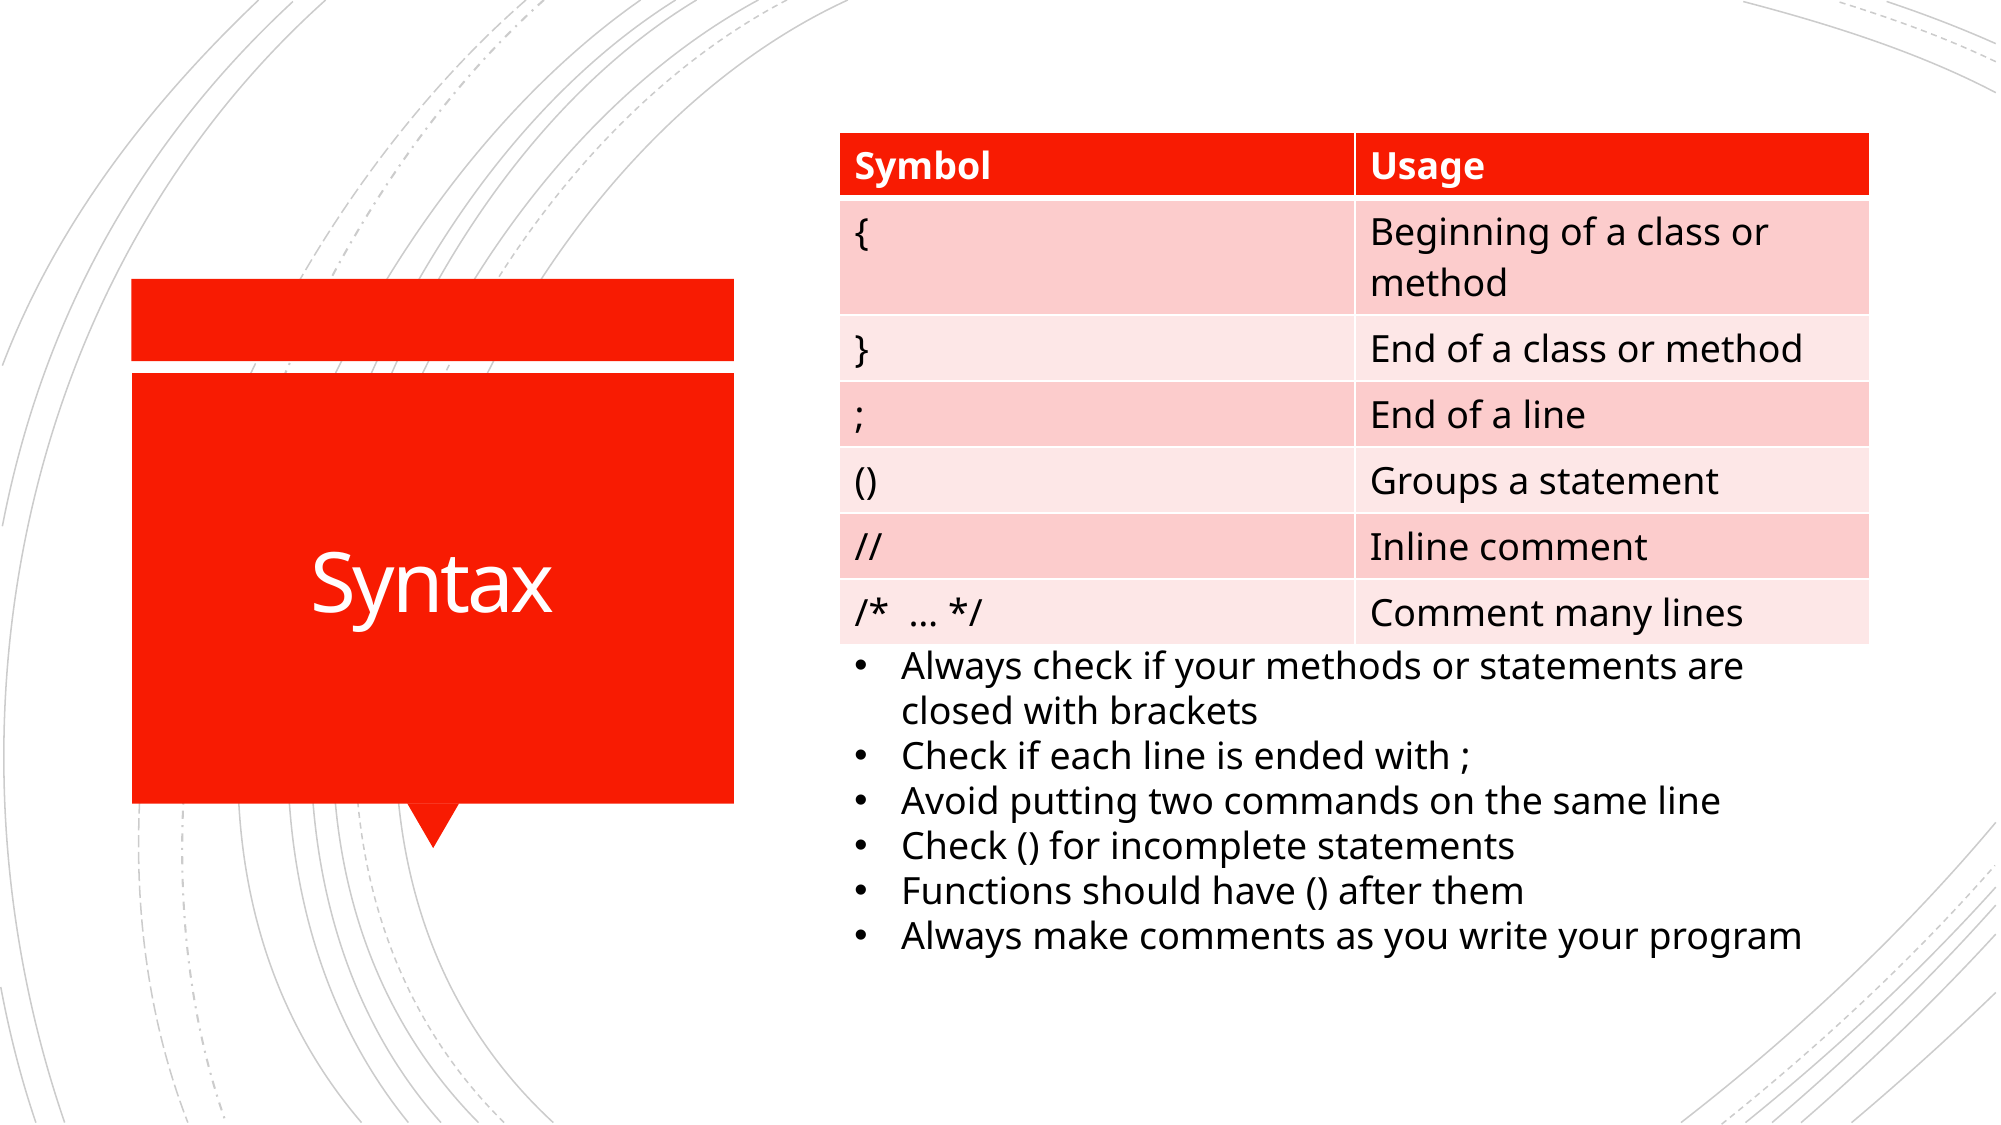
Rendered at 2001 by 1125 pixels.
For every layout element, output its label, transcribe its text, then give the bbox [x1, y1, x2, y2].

table_cell } [840, 316, 1354, 380]
table_cell Groups a statement [1356, 448, 1869, 512]
table_cell Inline comment [1356, 514, 1869, 578]
table_header Usage [1356, 133, 1869, 195]
table_cell // [840, 514, 1354, 578]
table_cell Comment many lines [1356, 580, 1869, 644]
table_cell ; [840, 382, 1354, 446]
table_header Symbol [840, 133, 1354, 195]
table_cell { [840, 201, 1354, 314]
table_cell /* … */ [840, 580, 1354, 634]
table_cell Beginning of a class or method [1356, 201, 1869, 314]
title Syntax [145, 385, 720, 789]
table_cell End of a class or method [1356, 316, 1869, 380]
text_box Always check if your methods or statements are closed with brackets Check if each line is ended with ; Avoid putting two commands on the same line Check () for incomplete statements Functions should have () after them Always make comments as you write your program [839, 634, 1851, 965]
table_cell () [840, 448, 1354, 512]
table_cell End of a line [1356, 382, 1869, 446]
